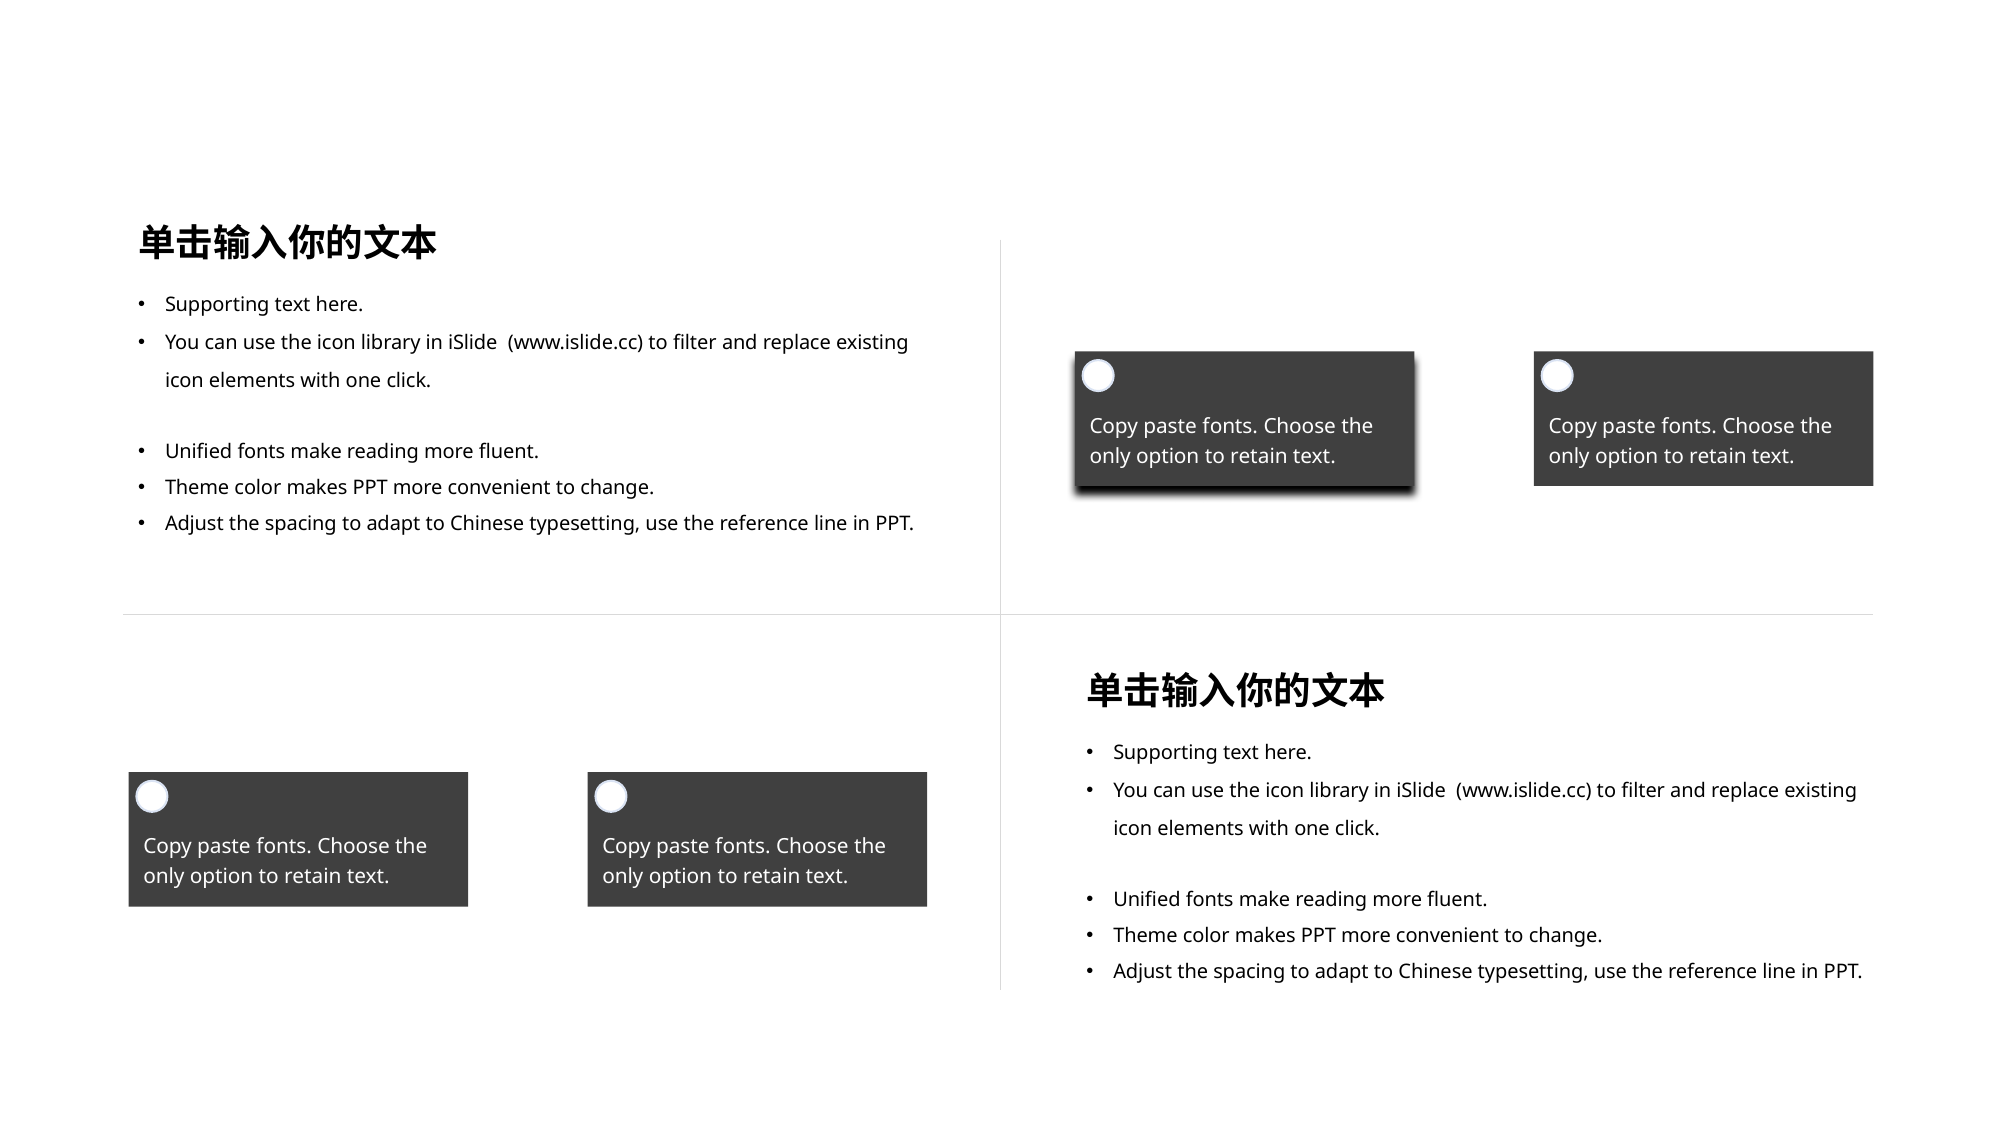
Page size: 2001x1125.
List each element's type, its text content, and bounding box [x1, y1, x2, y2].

text_box Supporting text here. You can use the icon library in iSlide (www.islide.cc) to filter and replace existing icon elements with one click. Unified fonts make reading more fluent. Theme color makes PPT more convenient to change. Adjust the spacing to adapt to Chinese typesetting, use the reference line in PPT. [123, 270, 931, 568]
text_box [128, 771, 469, 907]
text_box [1533, 351, 1874, 486]
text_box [587, 771, 928, 907]
text_box 单击输入你的文本 [1071, 661, 1879, 718]
text_box Supporting text here. You can use the icon library in iSlide (www.islide.cc) to filter and replace existing icon elements with one click. Unified fonts make reading more fluent. Theme color makes PPT more convenient to change. Adjust the spacing to adapt to Chinese typesetting, use the reference line in PPT. [1071, 718, 1879, 1016]
text_box 单击输入你的文本 [123, 213, 931, 270]
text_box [1074, 351, 1415, 486]
